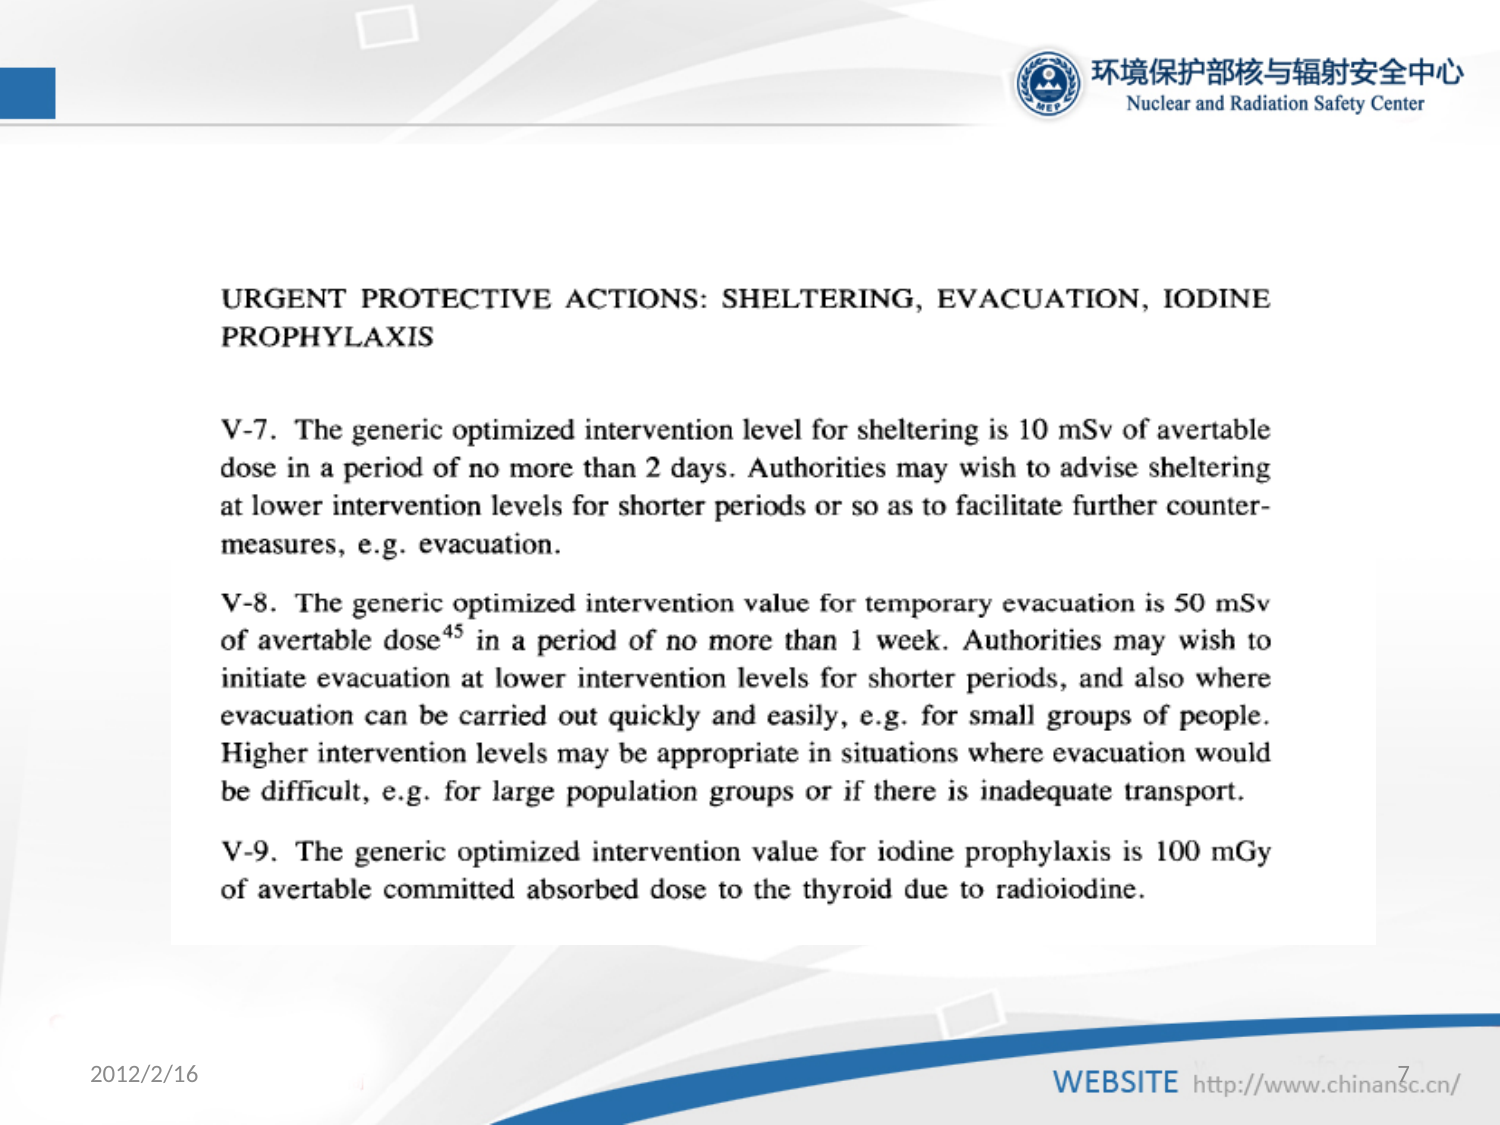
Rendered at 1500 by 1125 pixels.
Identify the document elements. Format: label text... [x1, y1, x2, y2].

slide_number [75, 1042, 425, 1103]
picture [0, 0, 1500, 1125]
slide_number 7 [1074, 1042, 1425, 1103]
